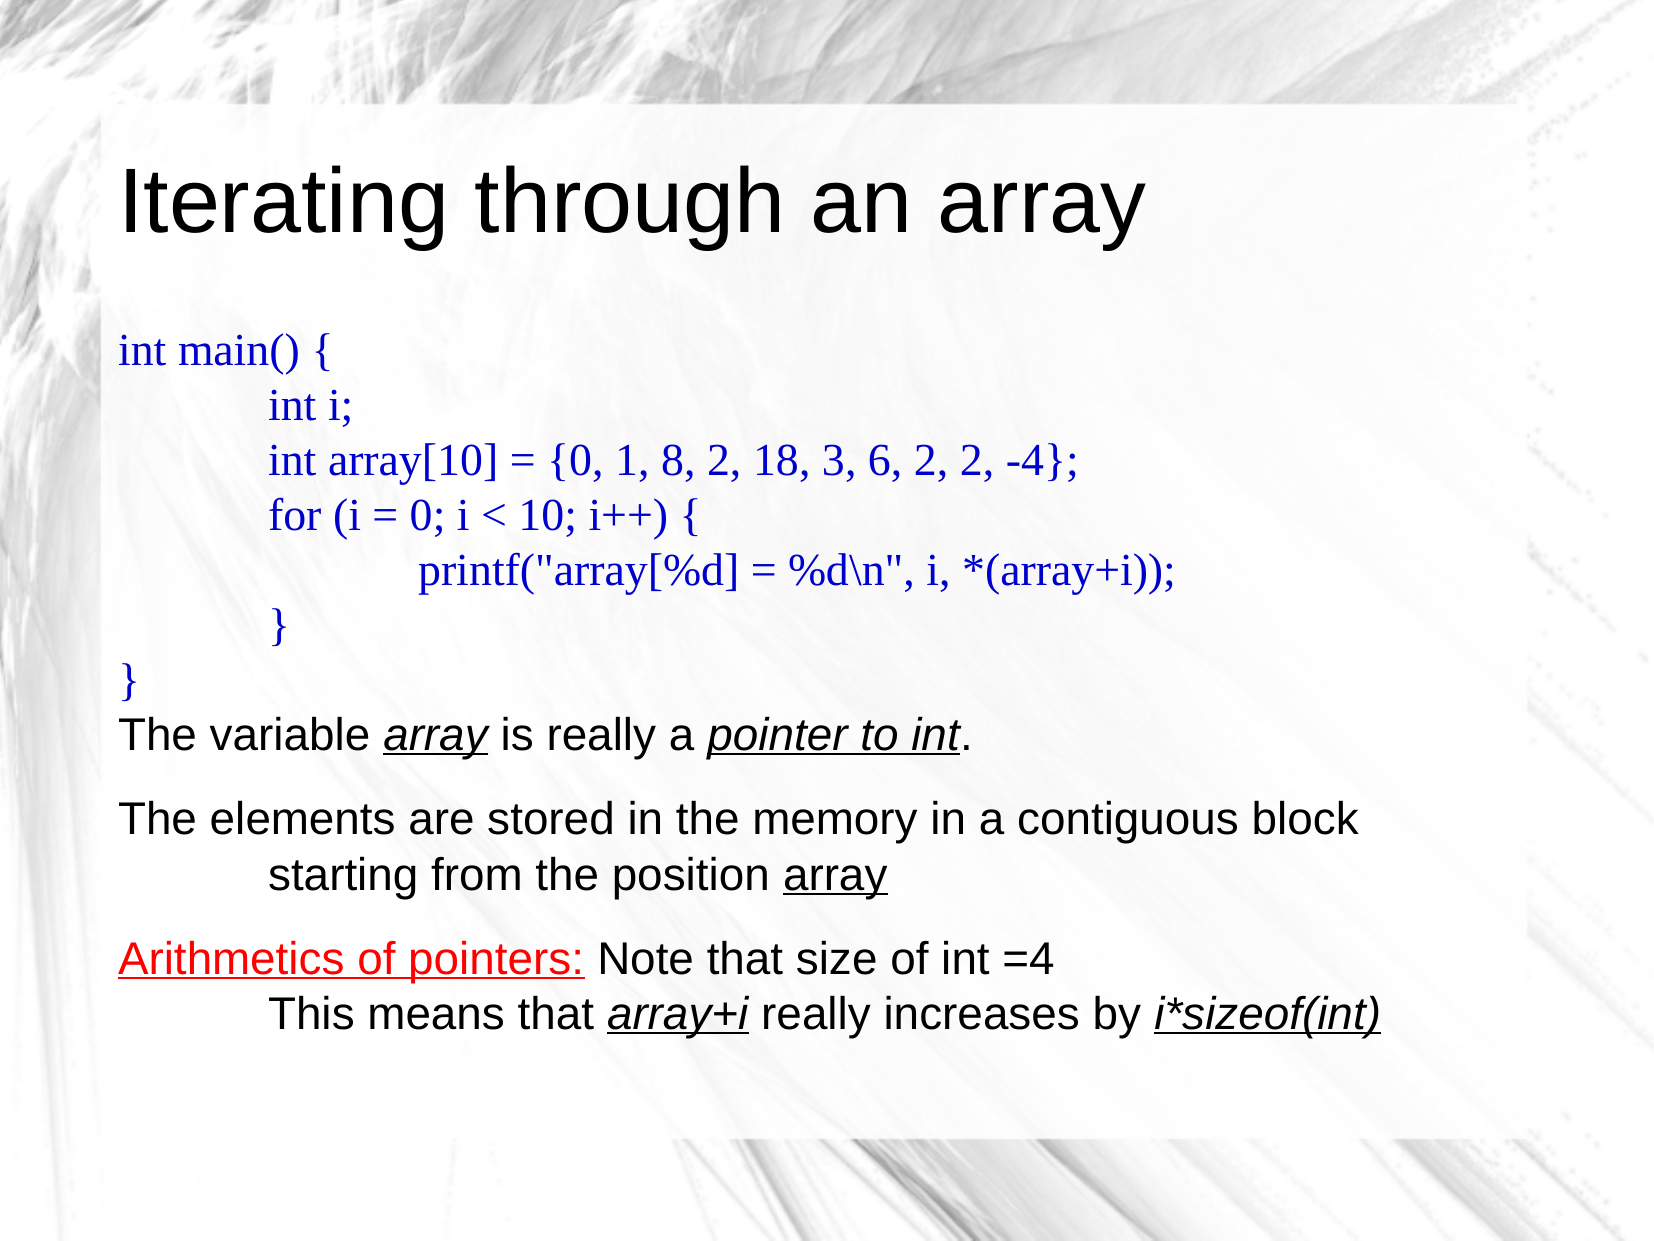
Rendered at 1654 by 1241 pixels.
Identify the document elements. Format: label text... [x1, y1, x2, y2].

title Iterating through an array [118, 112, 1506, 281]
picture [0, 0, 1654, 1241]
list int main() { int i; int array[10] = {0, 1, 8, 2, 18, 3, 6, 2, 2, -4}; for (i = 0; i < 10; i++) { printf("array[%d] = %d\n", i, *(array+i)); } } The variable array is really a pointer to int. The elements are stored in the memory in a contiguous block starting from the position array Arithmetics of pointers: Note that size of int =4 This means that array+i really increases by i*sizeof(int) [118, 319, 1571, 1109]
